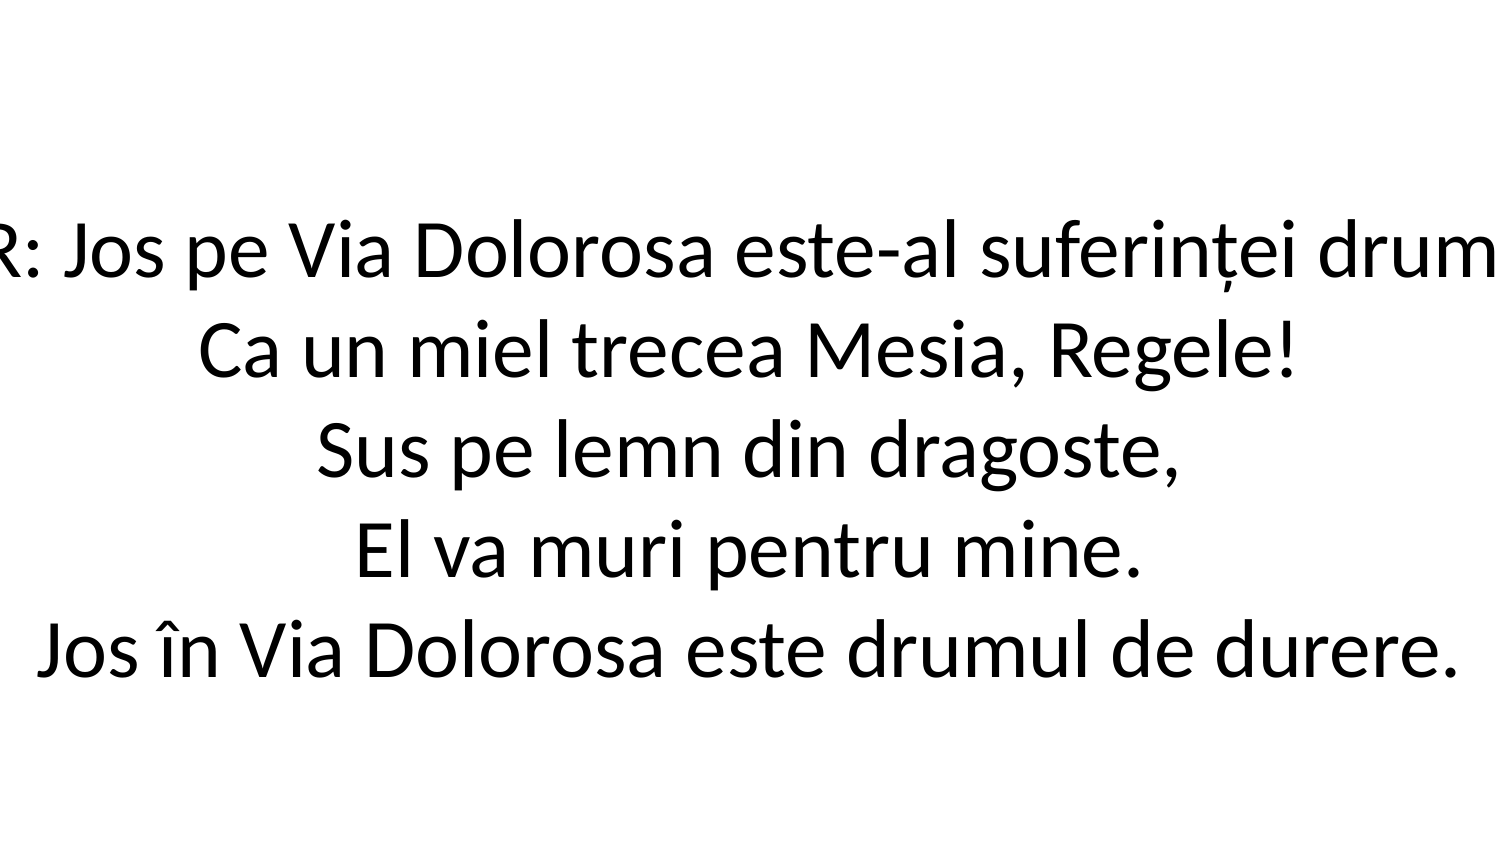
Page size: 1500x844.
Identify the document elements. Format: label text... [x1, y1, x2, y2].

text_box R: Jos pe Via Dolorosa este-al suferinței drum, Ca un miel trecea Mesia, Regele! Sus pe lemn din dragoste, El va muri pentru mine. Jos în Via Dolorosa este drumul de durere. [0, 142, 1500, 702]
